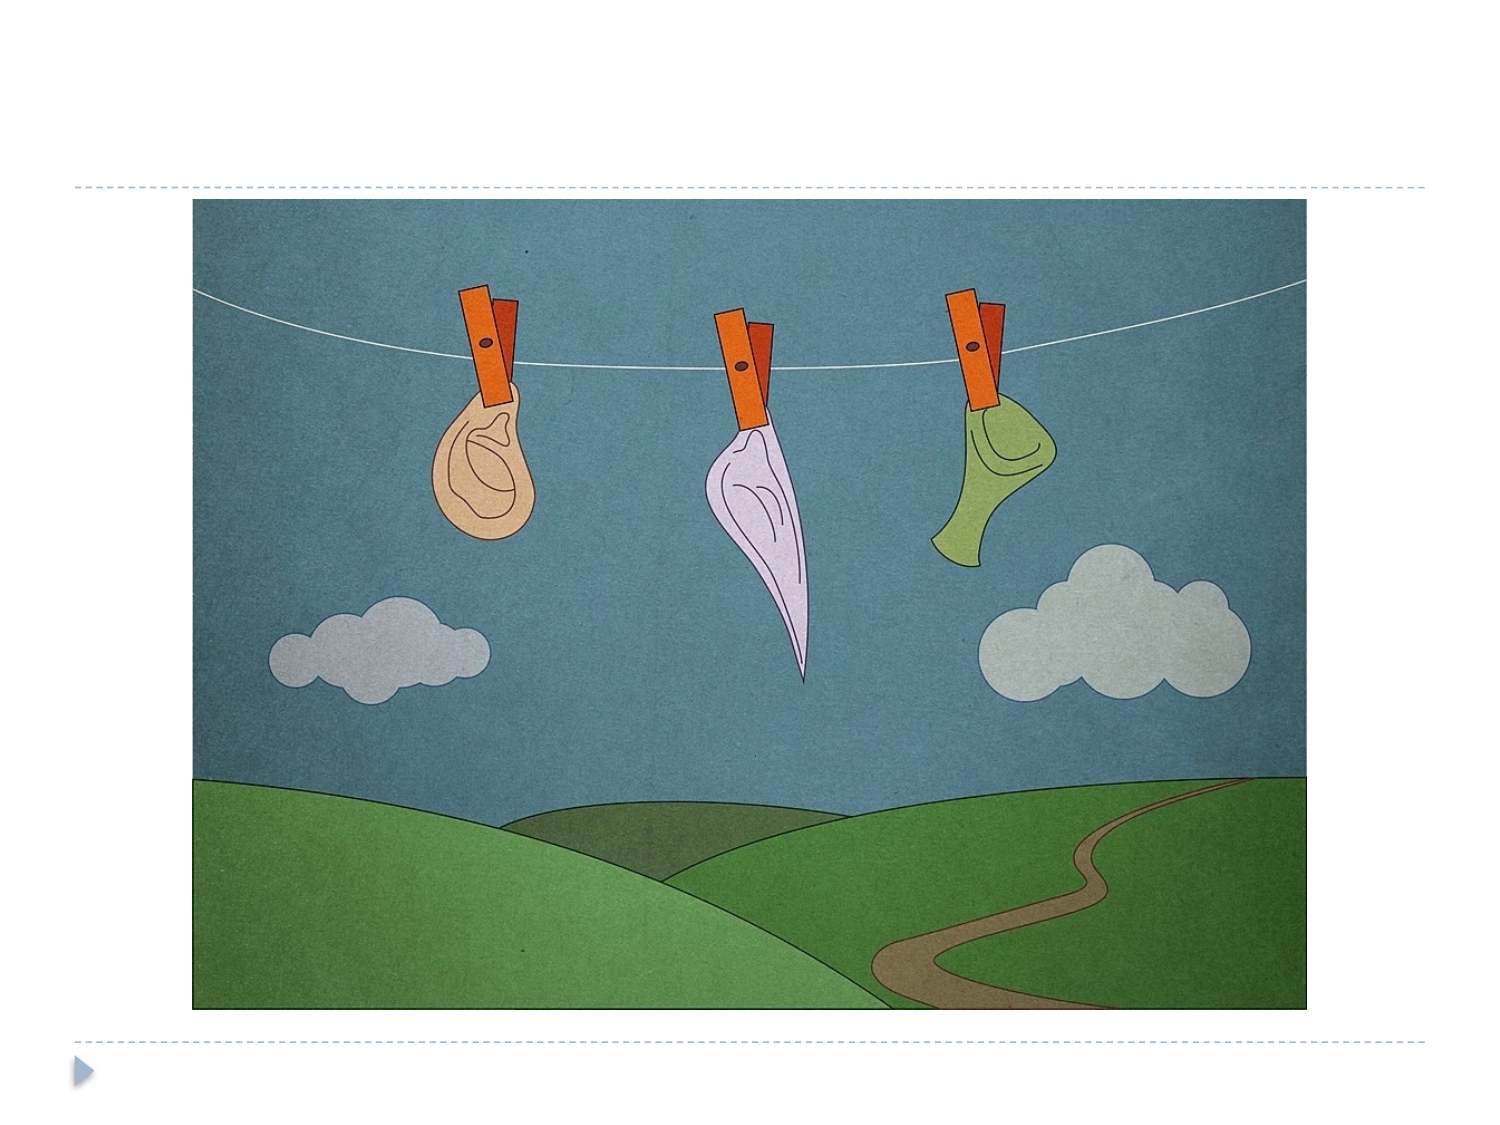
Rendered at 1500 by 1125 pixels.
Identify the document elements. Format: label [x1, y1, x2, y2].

picture [192, 199, 1308, 1011]
